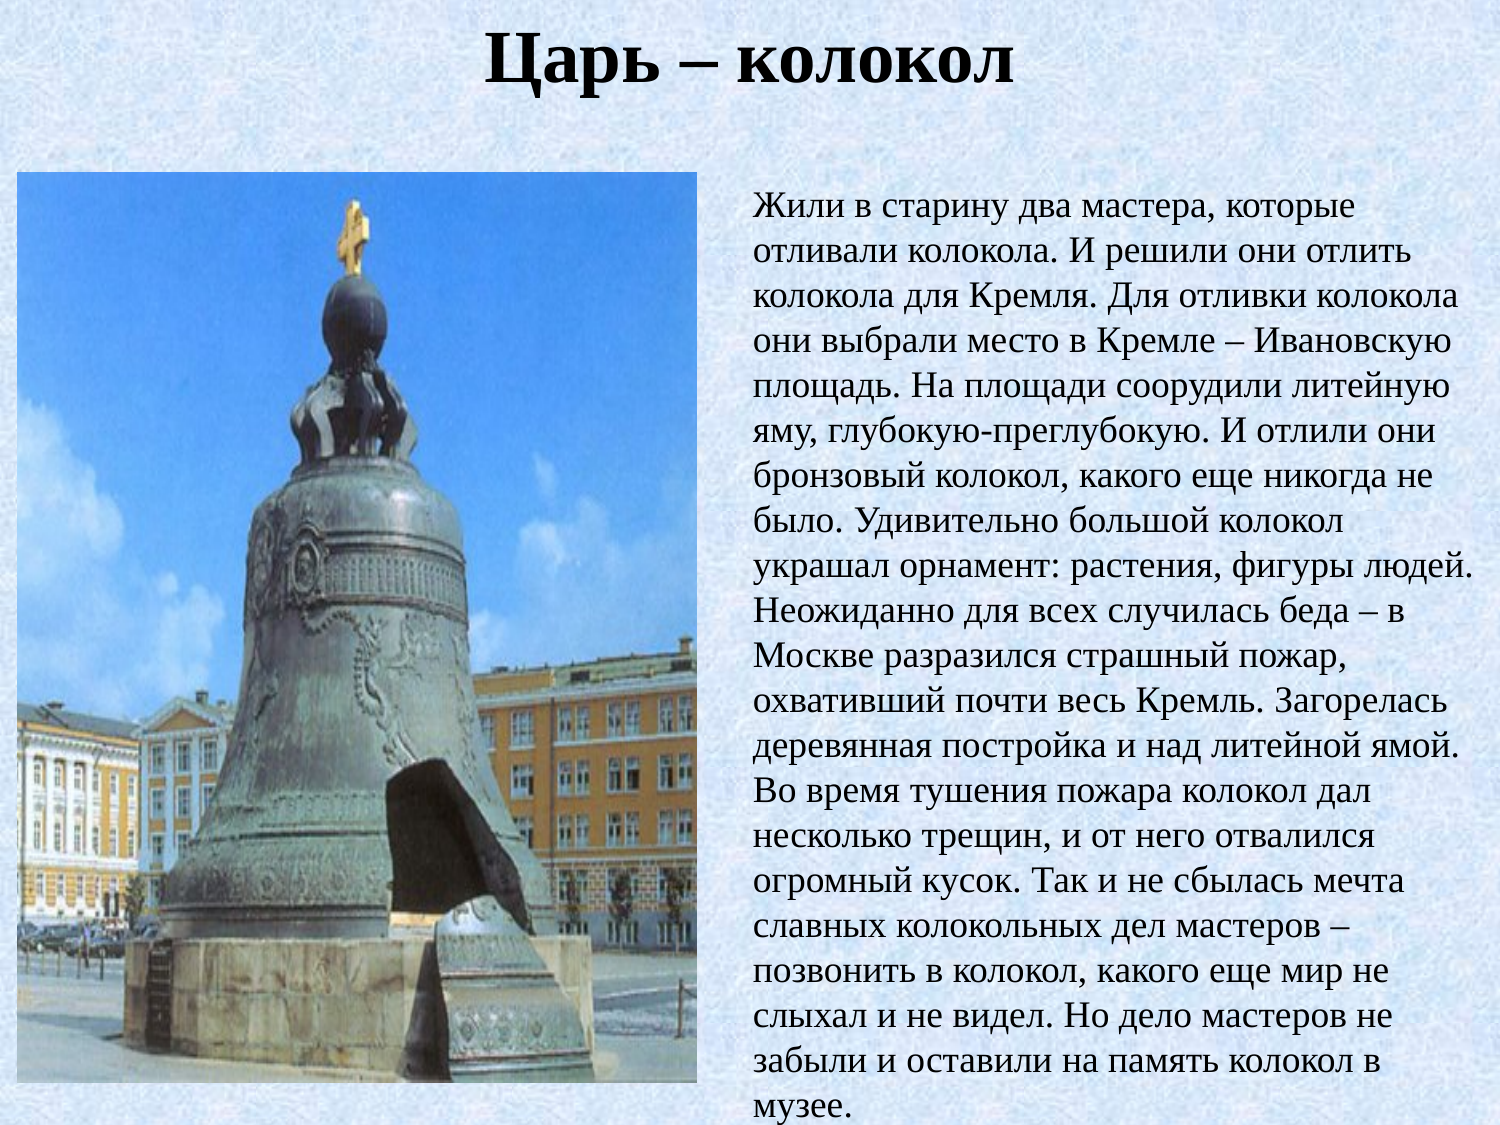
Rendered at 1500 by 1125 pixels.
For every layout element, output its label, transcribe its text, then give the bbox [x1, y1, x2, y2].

text_box Царь – колокол [312, 0, 1187, 105]
text_box Жили в старину два мастера, которые отливали колокола. И решили они отлить колокола для Кремля. Для отливки колокола они выбрали место в Кремле – Ивановскую площадь. На площади соорудили литейную яму, глубокую-преглубокую. И отлили они бронзовый колокол, какого еще никогда не было. Удивительно большой колокол украшал орнамент: растения, фигуры людей. Неожиданно для всех случилась беда – в Москве разразился страшный пожар, охвативший почти весь Кремль. Загорелась деревянная постройка и над литейной ямой. Во время тушения пожара колокол дал несколько трещин, и от него отвалился огромный кусок. Так и не сбылась мечта славных колокольных дел мастеров – позвонить в колокол, какого еще мир не слыхал и не видел. Но дело мастеров не забыли и оставили на память колокол в музее. [738, 172, 1490, 1125]
picture [0, 0, 1500, 1125]
